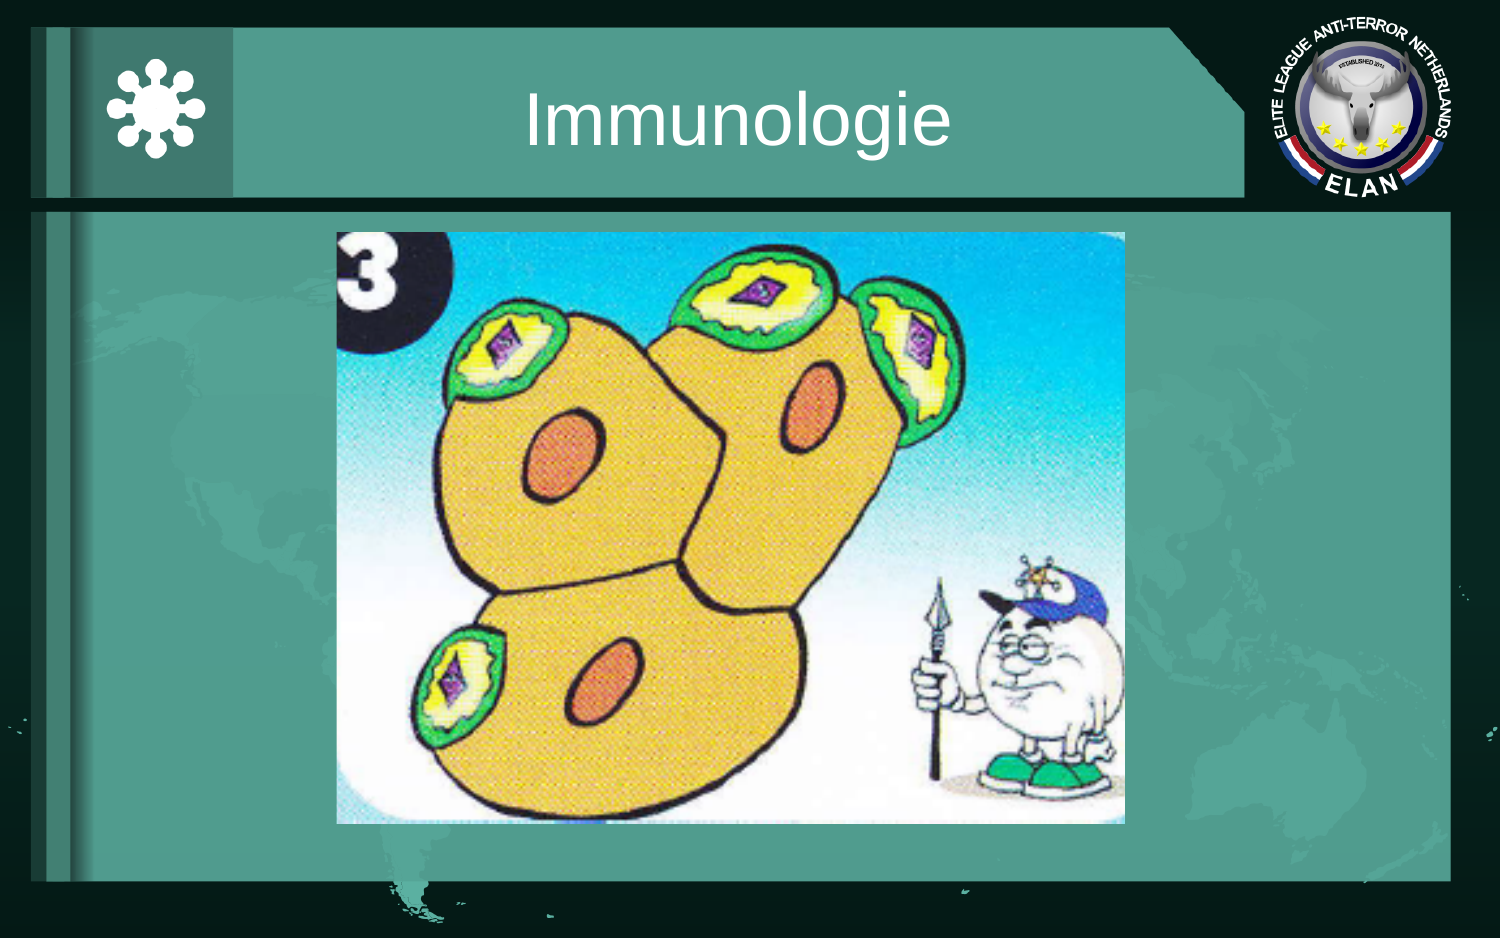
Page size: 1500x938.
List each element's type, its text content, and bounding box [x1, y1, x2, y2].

title Immunologie [230, 37, 1247, 194]
picture [0, 0, 1500, 938]
